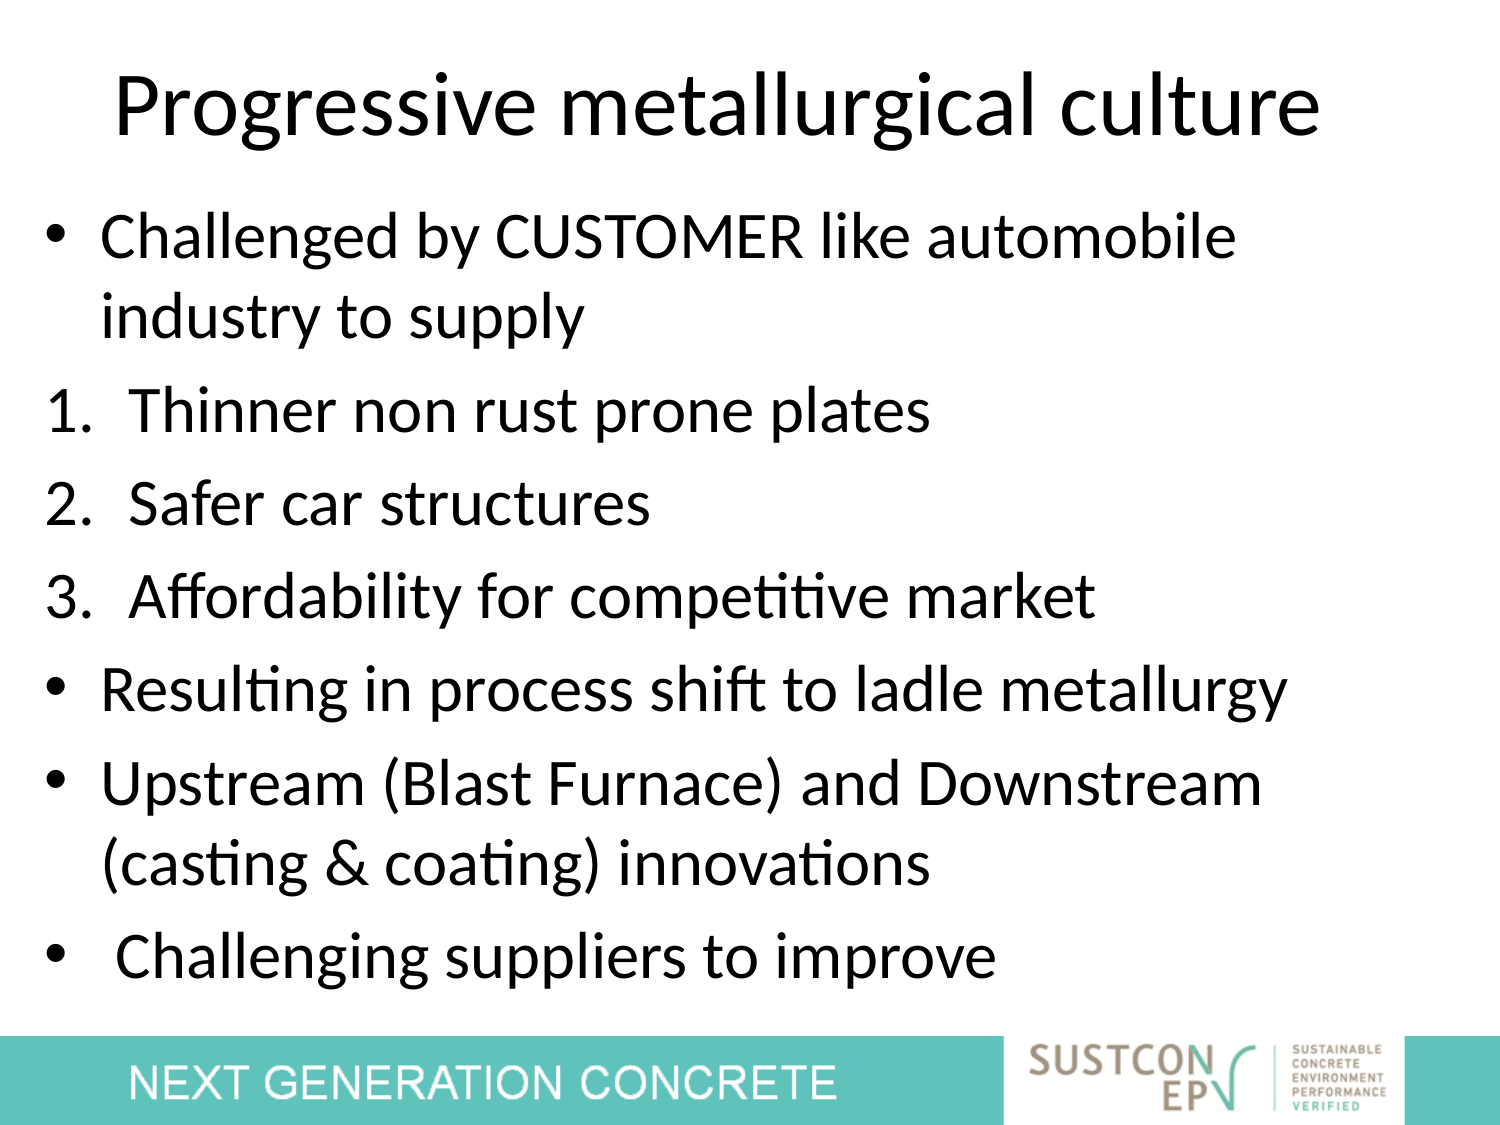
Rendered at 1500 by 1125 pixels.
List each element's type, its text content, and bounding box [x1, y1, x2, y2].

picture [0, 1036, 1500, 1125]
list Challenged by CUSTOMER like automobile industry to supply Thinner non rust prone plates Safer car structures Affordability for competitive market Resulting in process shift to ladle metallurgy Upstream (Blast Furnace) and Downstream (casting & coating) innovations Challenging suppliers to improve [29, 184, 1471, 1035]
title Progressive metallurgical culture [0, 24, 1438, 173]
